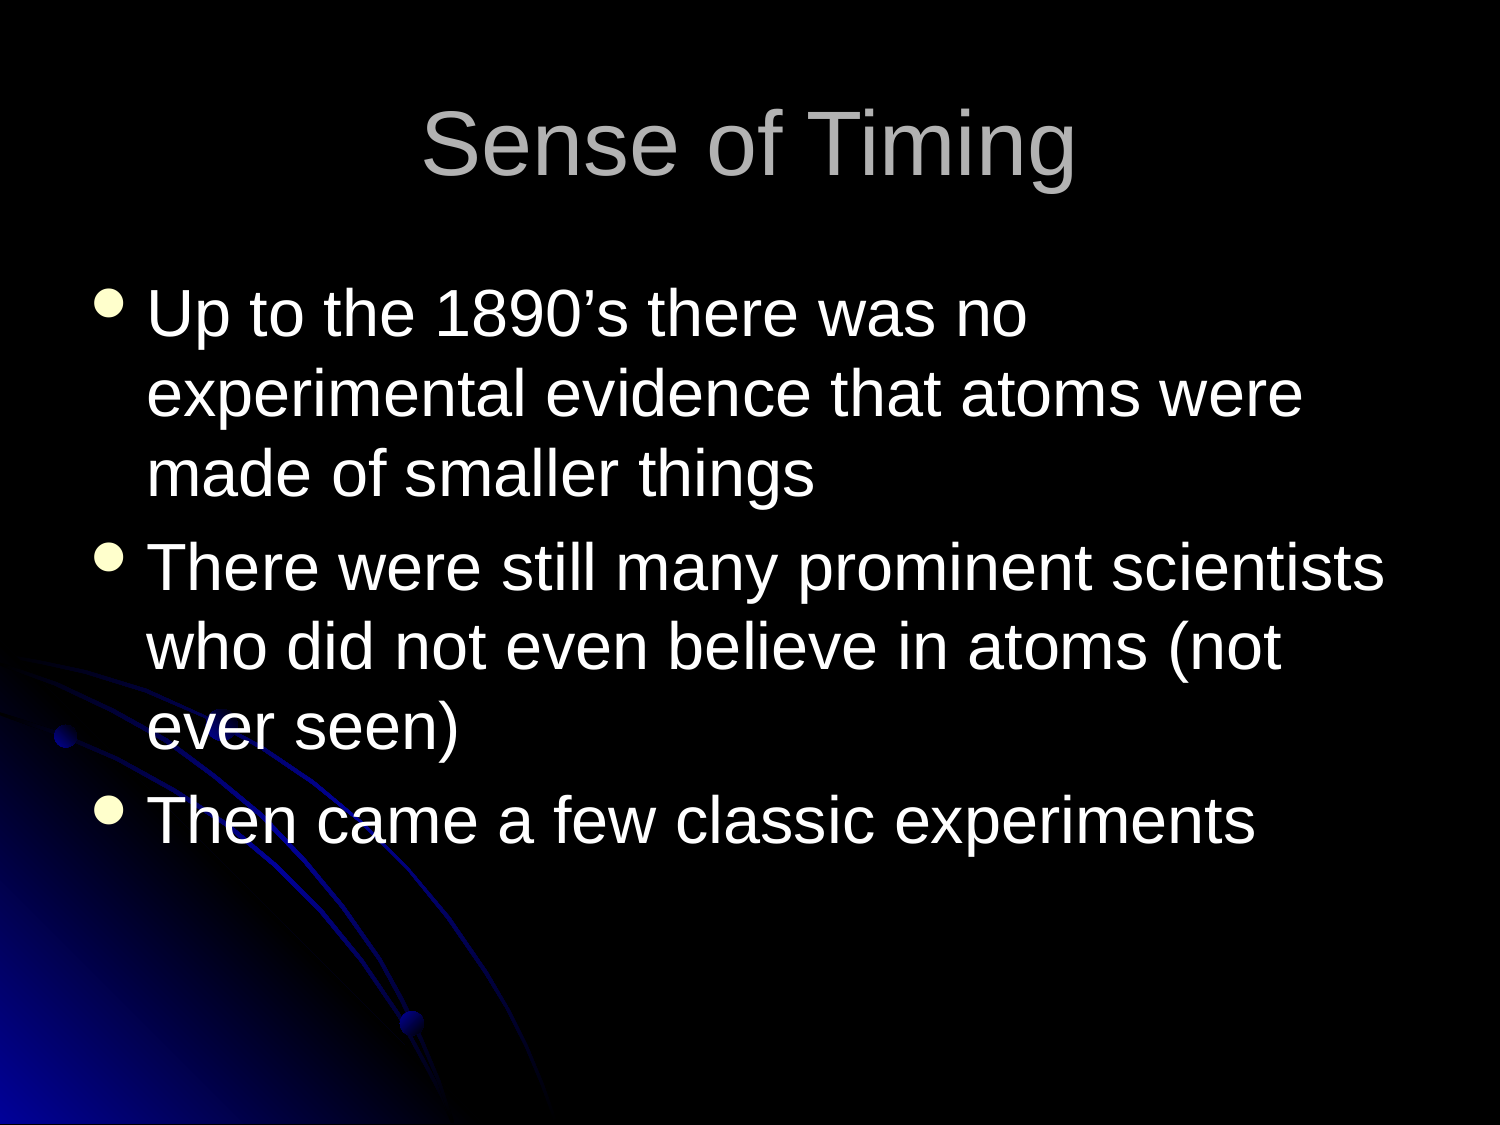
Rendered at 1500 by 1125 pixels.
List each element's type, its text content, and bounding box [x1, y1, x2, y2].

title Sense of Timing [74, 45, 1426, 233]
list Up to the 1890’s there was no experimental evidence that atoms were made of smaller things There were still many prominent scientists who did not even believe in atoms (not ever seen) Then came a few classic experiments [74, 262, 1426, 1006]
